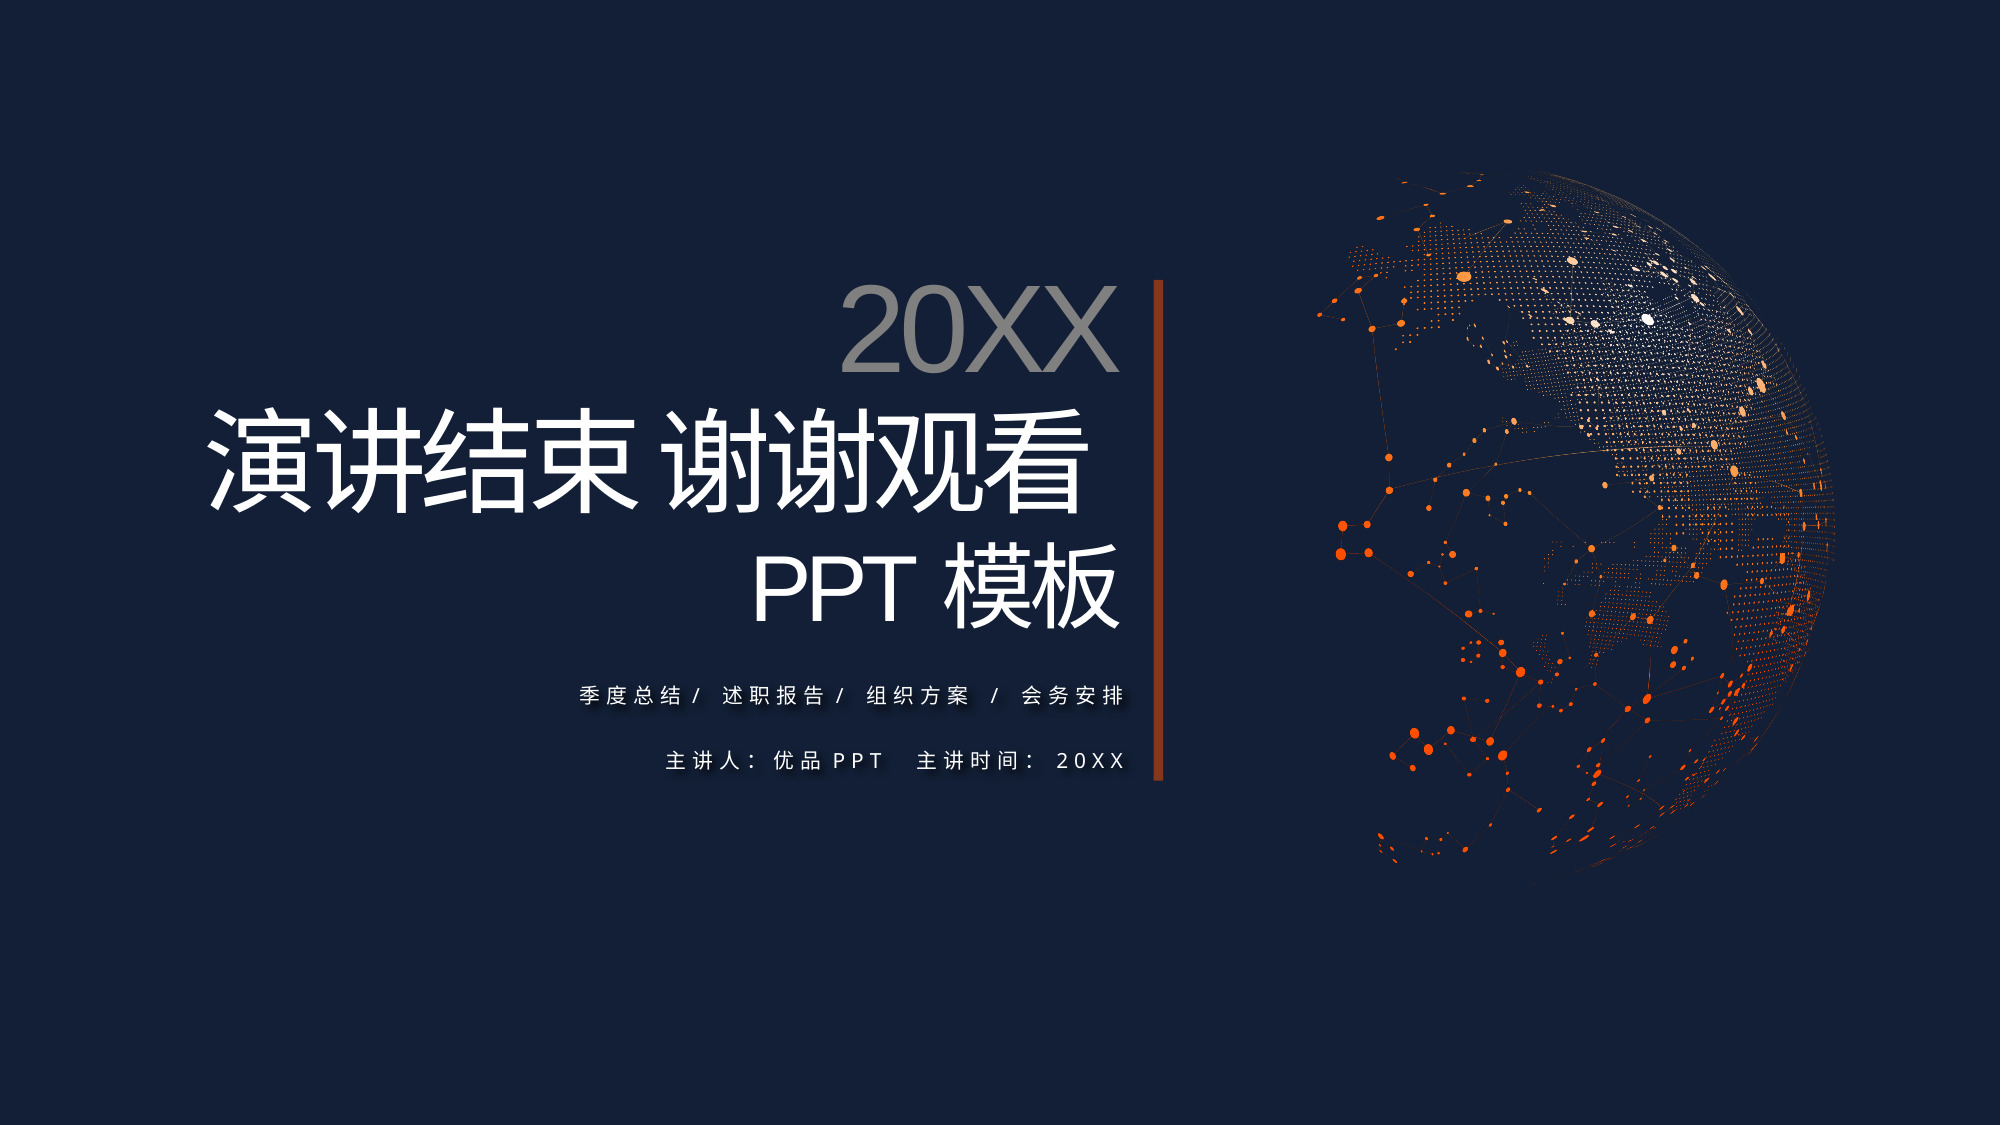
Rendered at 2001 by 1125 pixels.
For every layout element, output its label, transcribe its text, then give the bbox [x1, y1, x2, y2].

text_box 演讲结束 谢谢观看PPT模板 [98, 382, 1138, 648]
picture [1317, 170, 1835, 889]
text_box 季度总结/ 述职报告/ 组织方案 / 会务安排 [551, 675, 1138, 716]
text_box 主讲人：优品PPT 主讲时间：20XX [551, 740, 1138, 780]
text_box 20XX [165, 239, 1138, 405]
